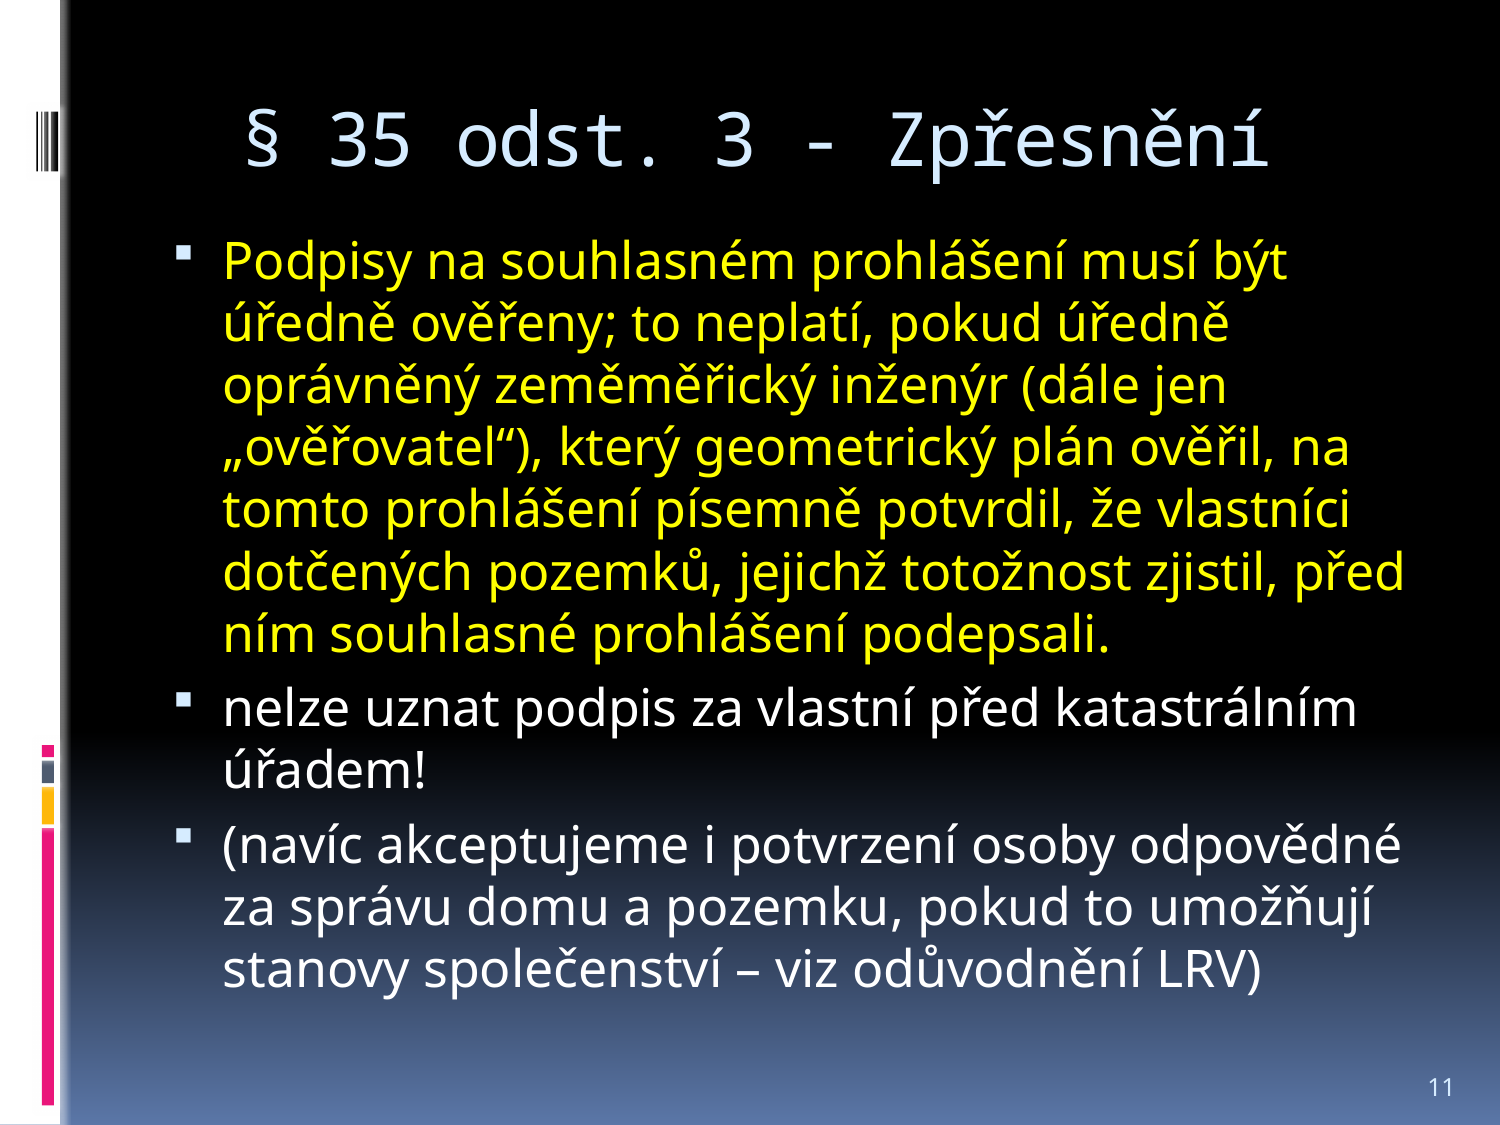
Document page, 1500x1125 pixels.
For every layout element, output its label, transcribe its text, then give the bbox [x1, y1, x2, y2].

list Podpisy na souhlasném prohlášení musí být úředně ověřeny; to neplatí, pokud úředně oprávněný zeměměřický inženýr (dále jen „ověřovatel“), který geometrický plán ověřil, na tomto prohlášení písemně potvrdil, že vlastníci dotčených pozemků, jejichž totožnost zjistil, před ním souhlasné prohlášení podepsali. nelze uznat podpis za vlastní před katastrálním úřadem! (navíc akceptujeme i potvrzení osoby odpovědné za správu domu a pozemku, pokud to umožňují stanovy společenství – viz odůvodnění LRV) [147, 219, 1423, 1024]
slide_number 11 [1412, 1052, 1488, 1113]
title § 35 odst. 3 - Zpřesnění [88, 83, 1425, 234]
